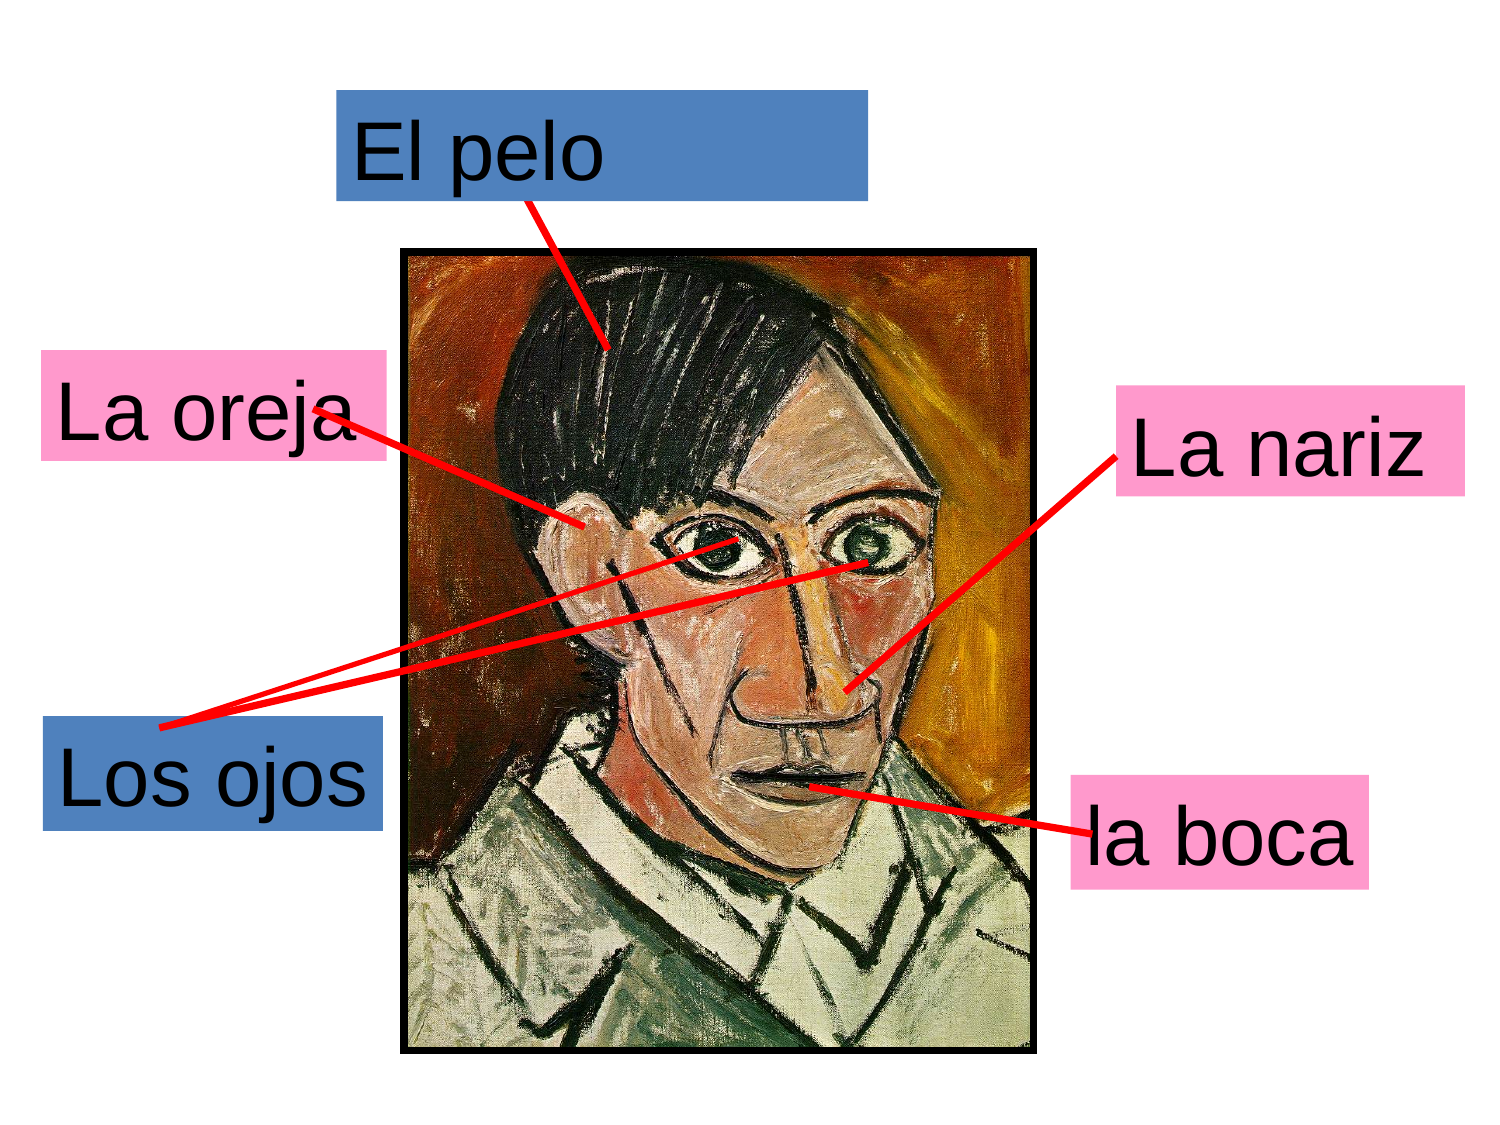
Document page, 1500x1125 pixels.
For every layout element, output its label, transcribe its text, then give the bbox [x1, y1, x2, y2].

text_box Los ojos [42, 716, 154, 831]
text_box La oreja [41, 350, 154, 461]
text_box El pelo [336, 90, 869, 194]
text_box La nariz [1121, 385, 1465, 497]
text_box la boca [1121, 774, 1369, 890]
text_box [159, 196, 1117, 1048]
